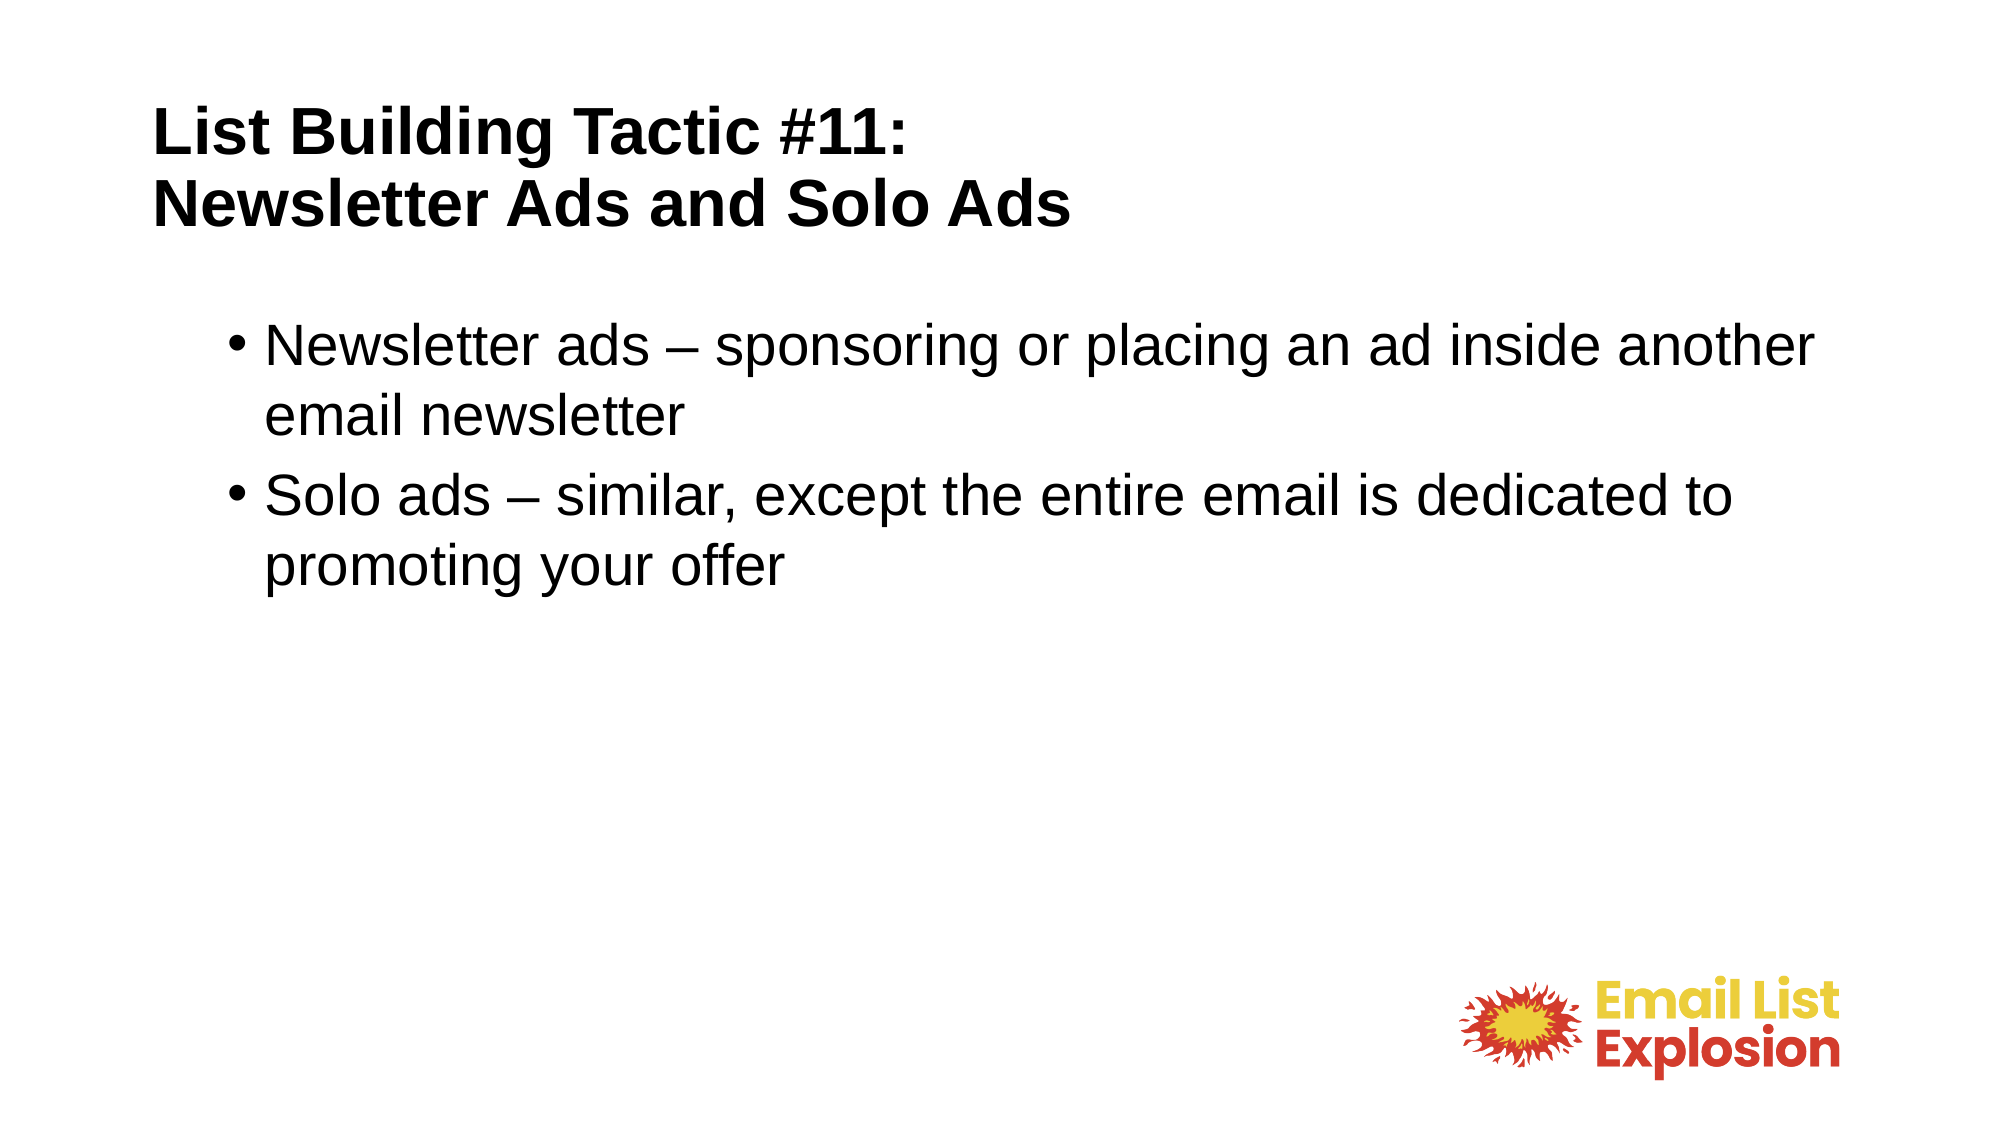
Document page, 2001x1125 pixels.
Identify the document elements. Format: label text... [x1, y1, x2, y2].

picture [1448, 1014, 1849, 1103]
list Newsletter ads – sponsoring or placing an ad inside another email newsletter Solo ads – similar, except the entire email is dedicated to promoting your offer [137, 299, 1863, 1014]
title List Building Tactic #11: Newsletter Ads and Solo Ads [137, 59, 1863, 278]
